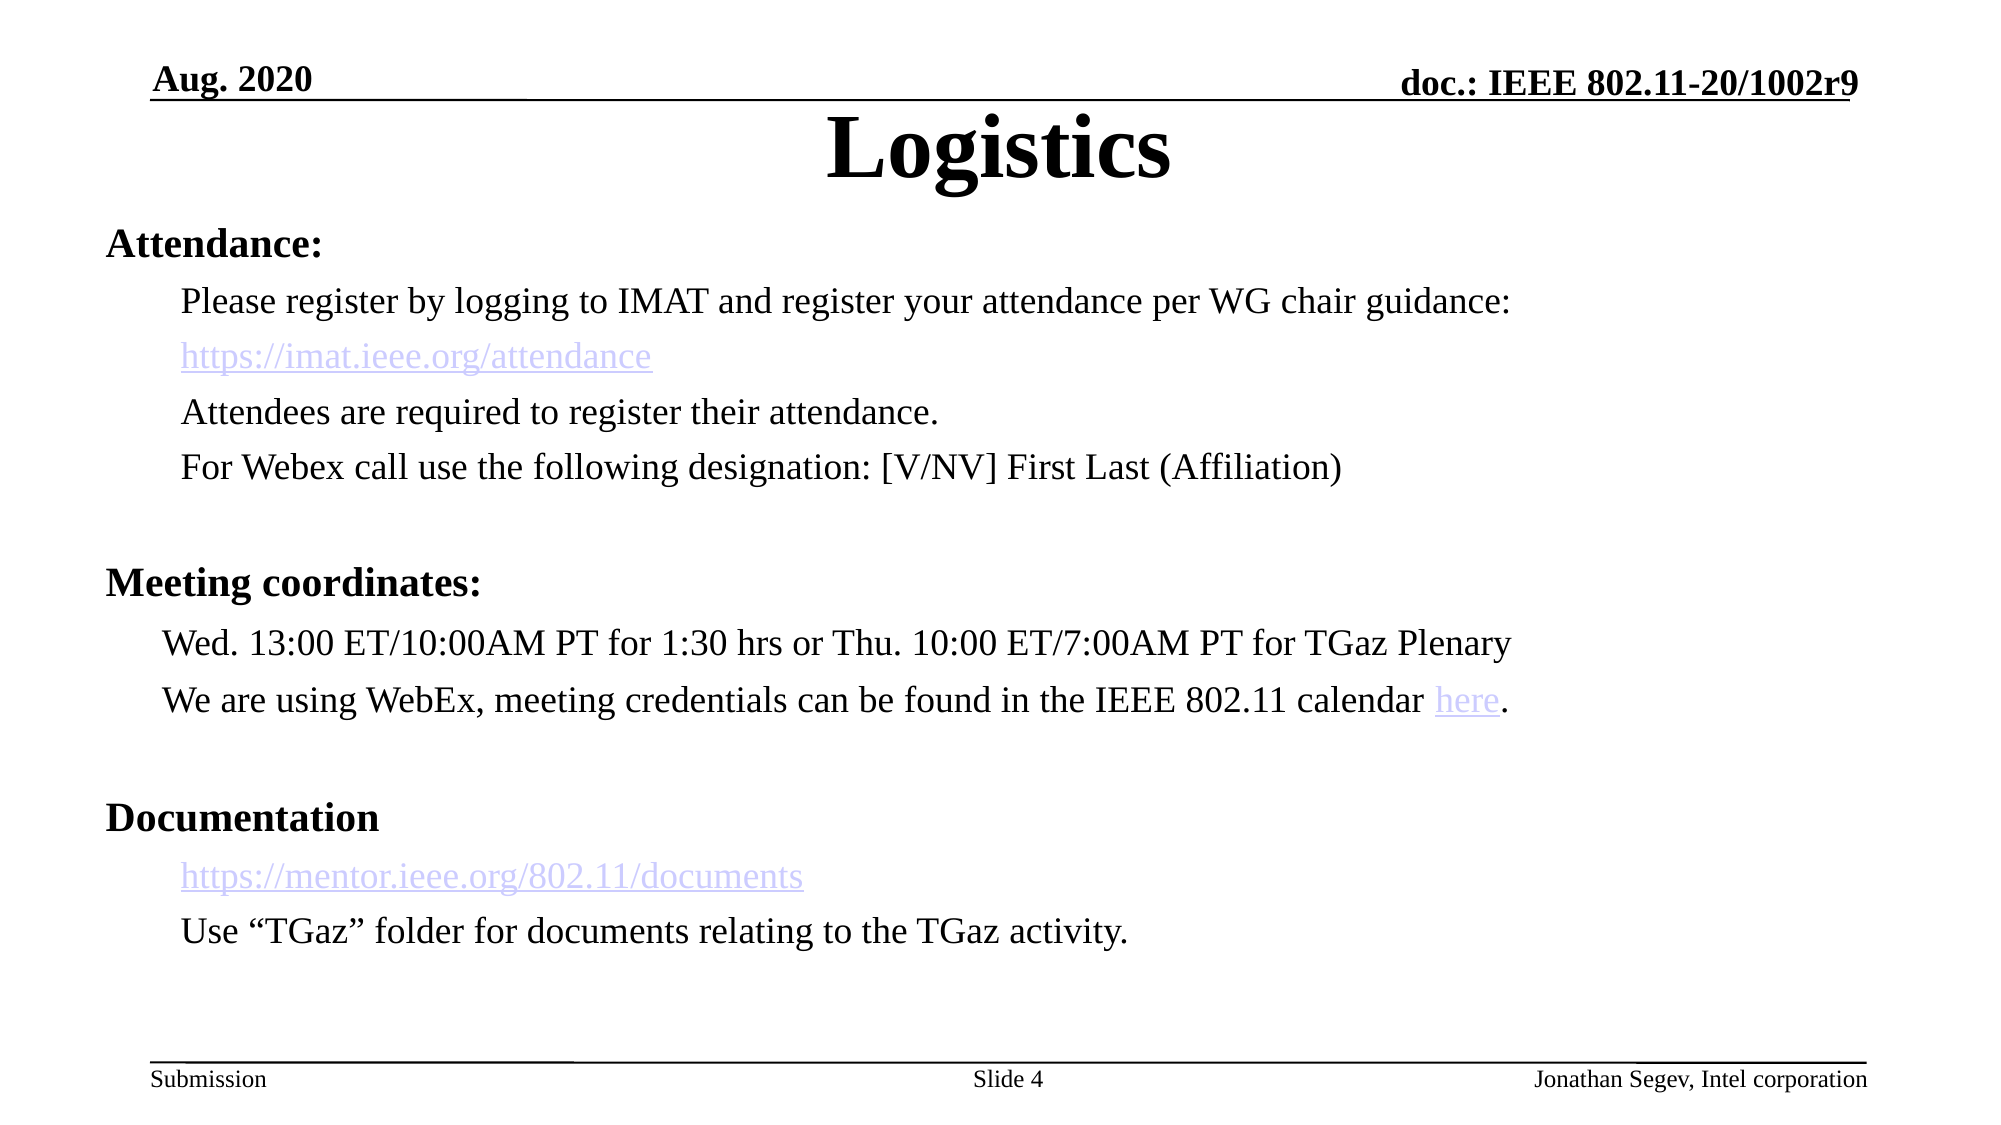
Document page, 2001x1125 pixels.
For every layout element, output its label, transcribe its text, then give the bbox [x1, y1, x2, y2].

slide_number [152, 54, 563, 100]
slide_number Slide 4 [950, 1061, 1067, 1123]
footer Jonathan Segev, Intel corporation [1171, 1061, 1869, 1093]
list Attendance: Please register by logging to IMAT and register your attendance per WG chair guidance: https://imat.ieee.org/attendance Attendees are required to register their attendance. For Webex call use the following designation: [V/NV] First Last (Affiliation) Meeting coordinates: Wed. 13:00 ET/10:00AM PT for 1:30 hrs or Thu. 10:00 ET/7:00AM PT for TGaz Plenary We are using WebEx, meeting credentials can be found in the IEEE 802.11 calendar here. Documentation https://mentor.ieee.org/802.11/documents Use “TGaz” folder for documents relating to the TGaz activity. [90, 207, 1898, 1000]
title Logistics [149, 112, 1850, 170]
